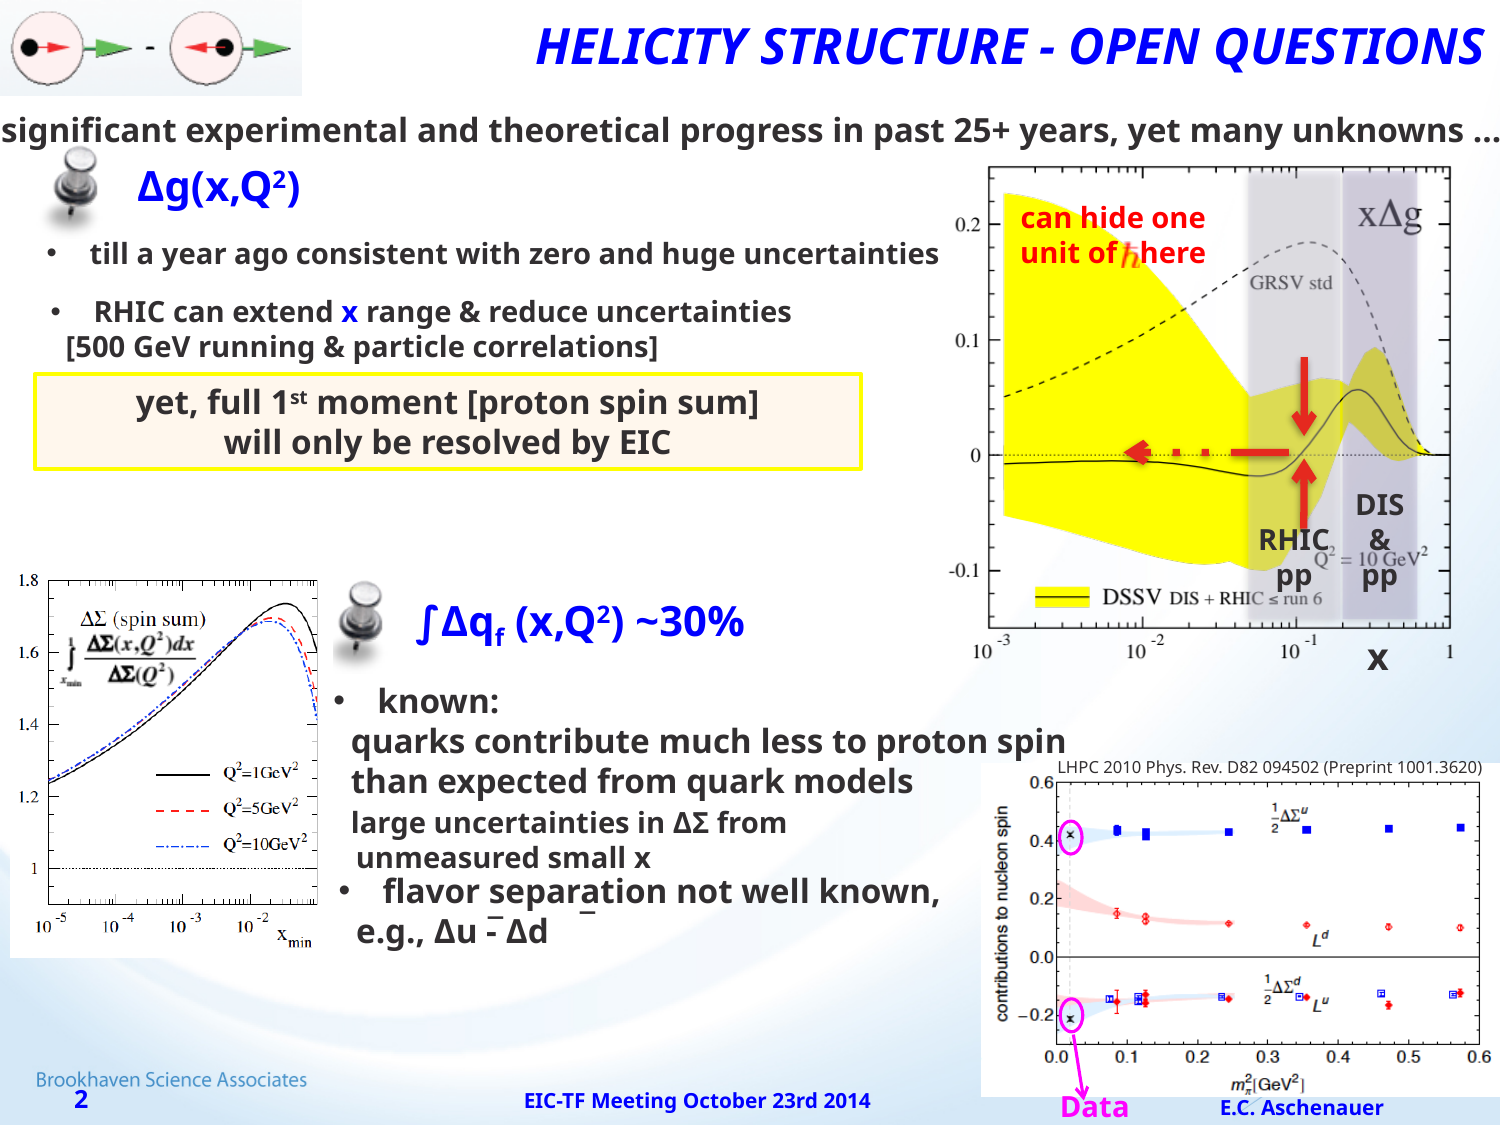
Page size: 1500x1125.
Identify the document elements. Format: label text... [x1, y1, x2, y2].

picture [0, 0, 302, 101]
footer EIC-TF Meeting October 23rd 2014 [333, 1063, 976, 1125]
picture [0, 145, 981, 1125]
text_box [57, 627, 199, 688]
text_box yet, full 1st moment [proton spin sum] will only be resolved by EIC [34, 374, 862, 469]
text_box significant experimental and theoretical progress in past 25+ years, yet many unknowns … [0, 101, 1500, 157]
text_box till a year ago consistent with zero and huge uncertainties [31, 227, 937, 278]
picture [1120, 240, 1141, 268]
title helicity structure - open questions [303, 0, 1500, 101]
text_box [337, 862, 976, 960]
text_box known: quarks contribute much less to proton spin than expected from quark models large uncertainties in ΔΣ from unmeasured small x [338, 672, 1083, 861]
slide_number 2 [3, 1064, 104, 1125]
picture [1083, 157, 1500, 749]
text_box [981, 749, 1500, 1125]
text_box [942, 141, 1467, 687]
text_box RHIC can extend x range & reduce uncertainties [500 GeV running & particle correlations] [35, 285, 815, 371]
text_box ∫Δqf (x,Q2) ~30% [400, 587, 760, 659]
text_box Δg(x,Q2) [122, 152, 316, 217]
